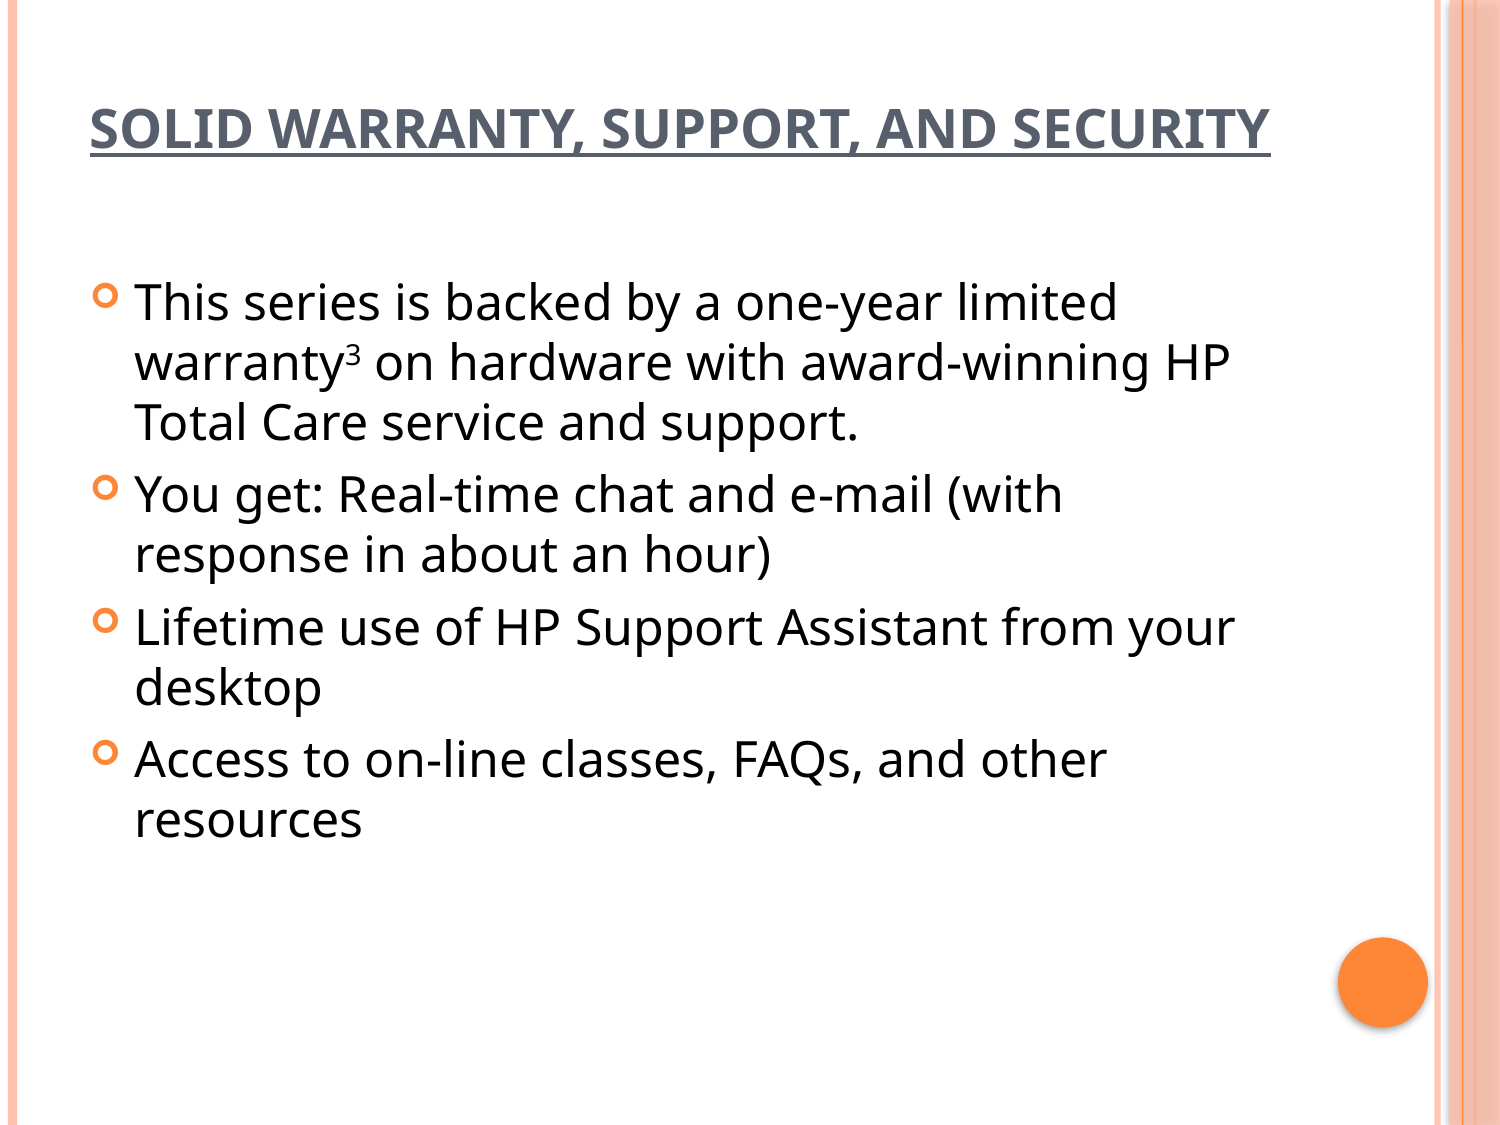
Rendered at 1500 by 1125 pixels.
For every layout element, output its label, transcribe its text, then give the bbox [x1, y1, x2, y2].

list This series is backed by a one-year limited warranty3 on hardware with award-winning HP Total Care service and support. You get: Real-time chat and e-mail (with response in about an hour) Lifetime use of HP Support Assistant from your desktop Access to on-line classes, FAQs, and other resources [75, 262, 1300, 1062]
title Solid warranty, support, and security [75, 45, 1300, 233]
